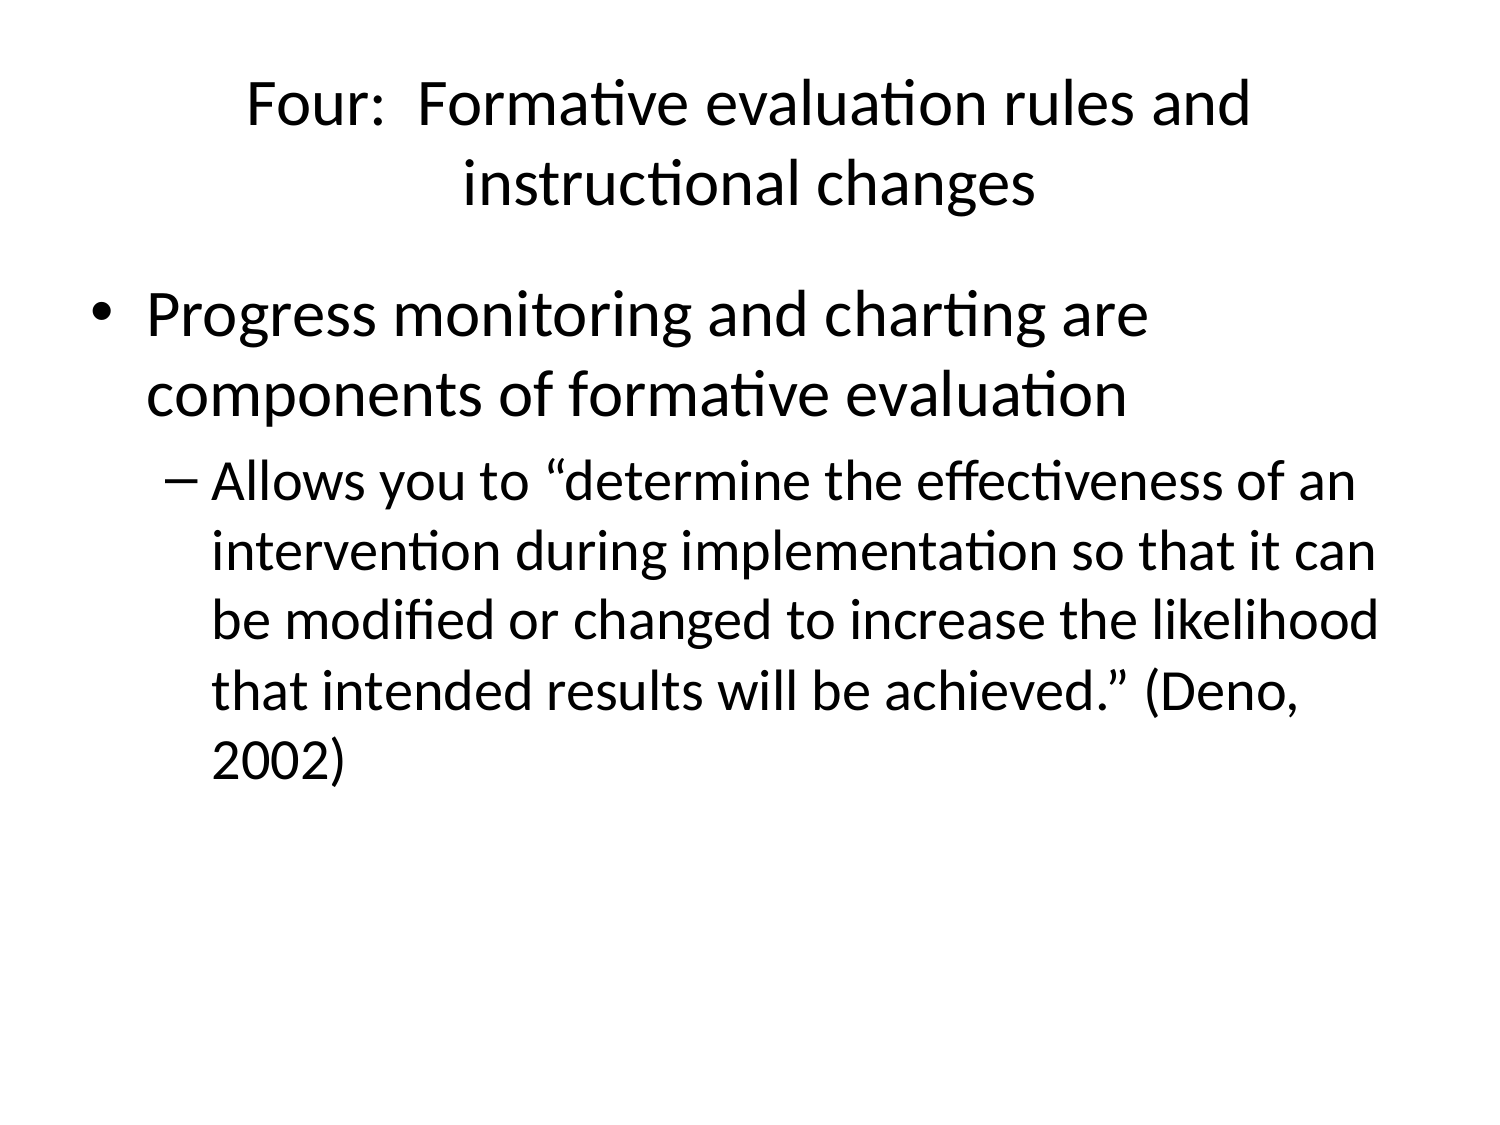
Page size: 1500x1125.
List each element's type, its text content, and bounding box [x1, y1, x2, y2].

title Four: Formative evaluation rules and instructional changes [75, 45, 1425, 233]
list Progress monitoring and charting are components of formative evaluation Allows you to “determine the effectiveness of an intervention during implementation so that it can be modified or changed to increase the likelihood that intended results will be achieved.” (Deno, 2002) [75, 262, 1425, 1005]
